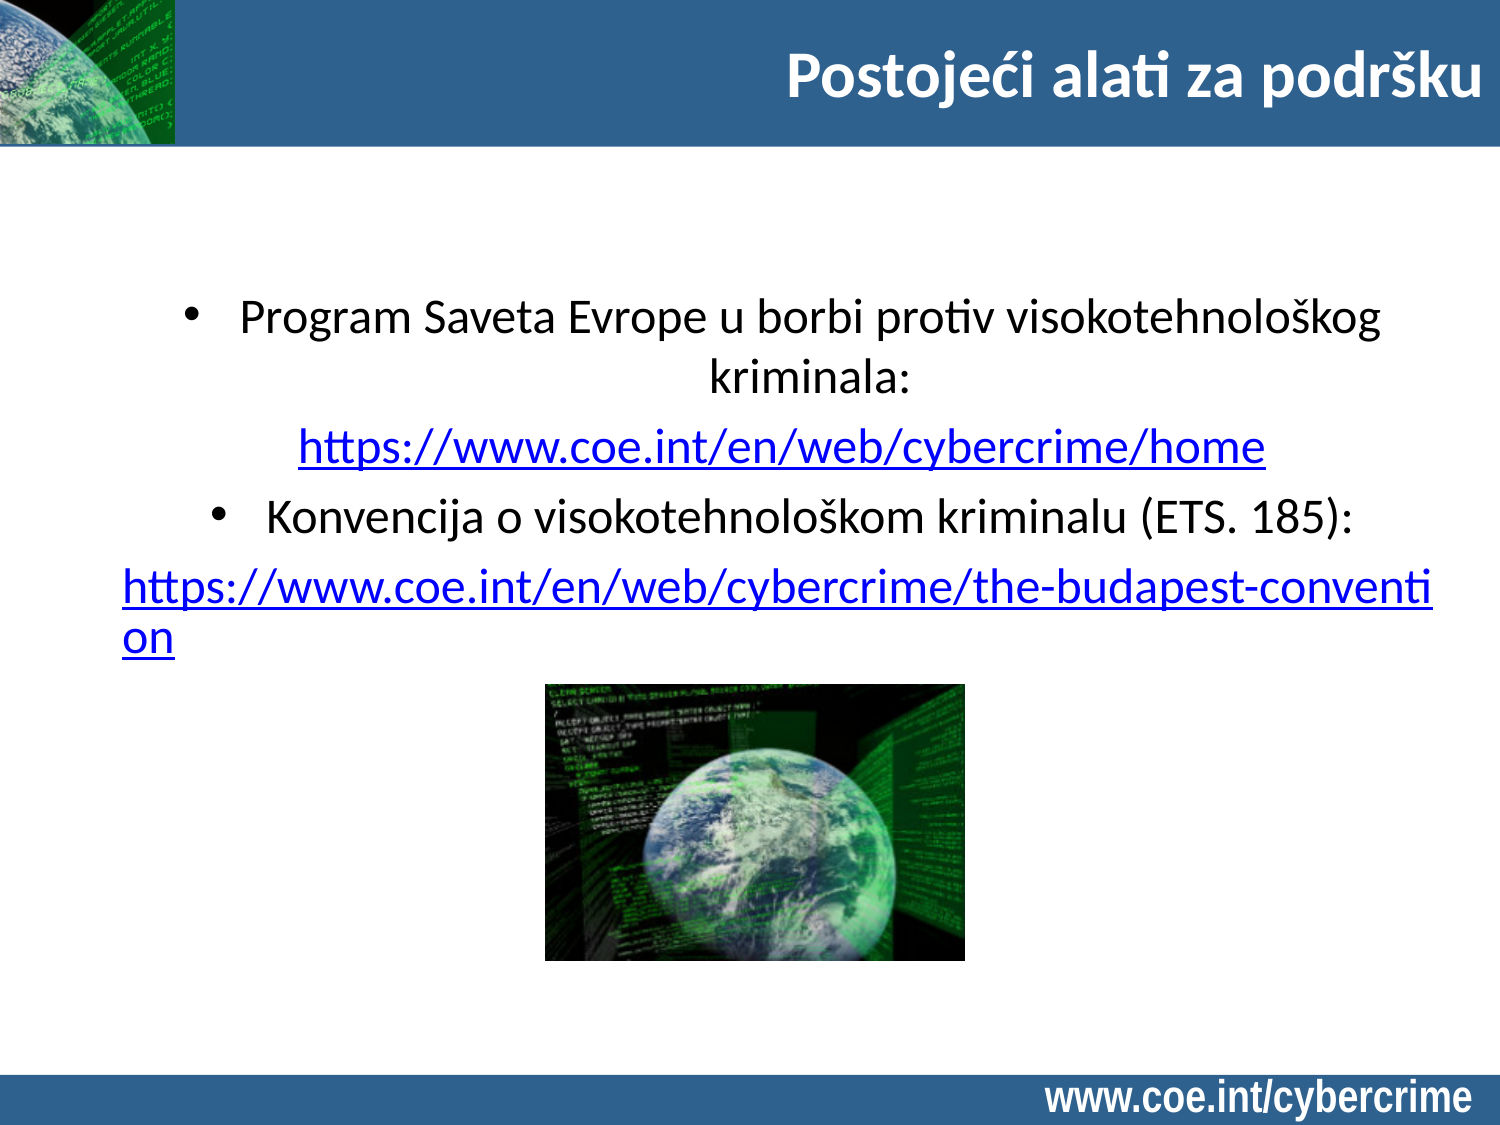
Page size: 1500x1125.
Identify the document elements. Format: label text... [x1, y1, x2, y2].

text_box Program Saveta Evrope u borbi protiv visokotehnološkog kriminala: https://www.coe.int/en/web/cybercrime/home Konvencija o visokotehnološkom kriminalu (ETS. 185): https://www.coe.int/en/web/cybercrime/the-budapest-convention [107, 275, 1458, 929]
text_box [0, 1073, 1030, 1125]
picture [545, 684, 965, 962]
text_box www.coe.int/cybercrime [1030, 1059, 1500, 1125]
picture [0, 0, 175, 144]
text_box Postojeći alati za podršku [177, 0, 1500, 149]
